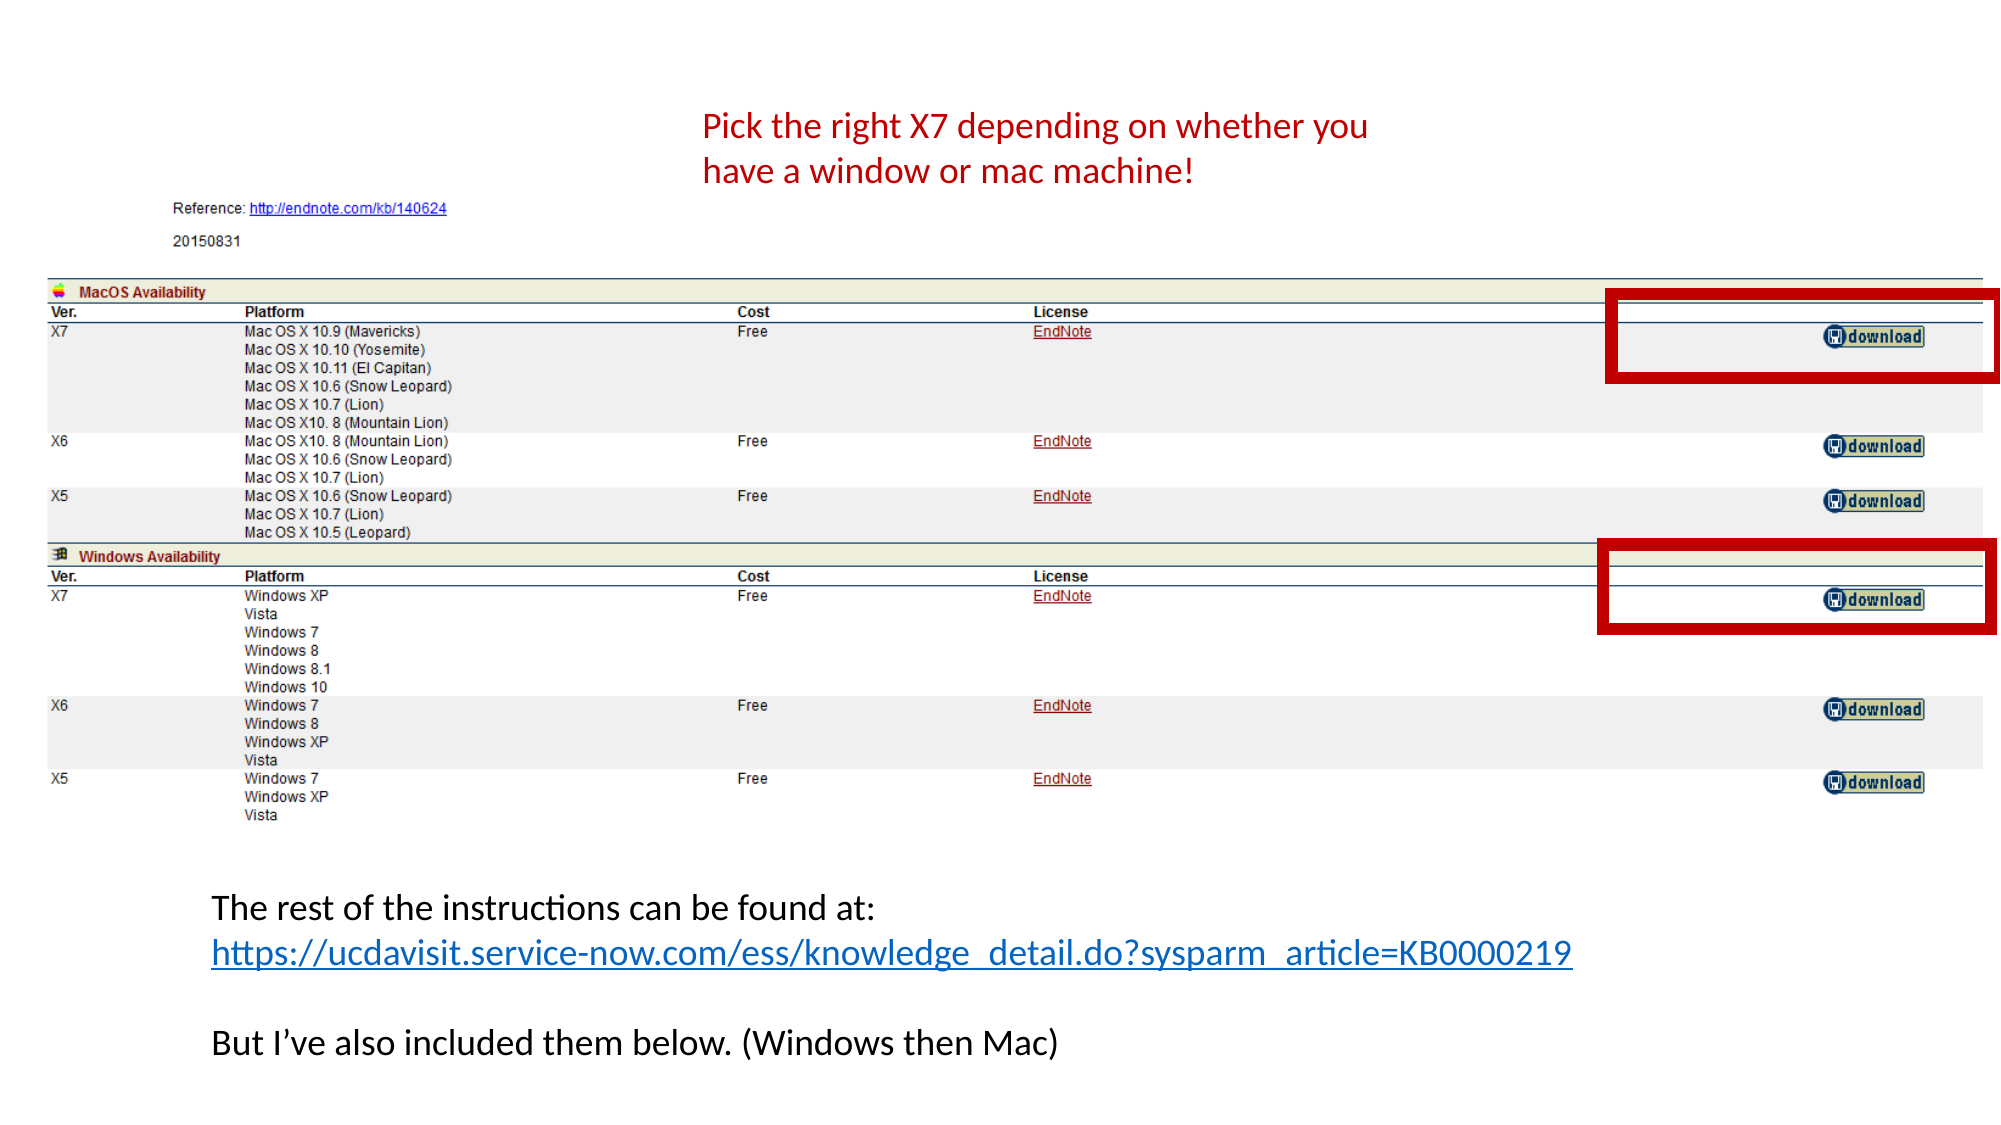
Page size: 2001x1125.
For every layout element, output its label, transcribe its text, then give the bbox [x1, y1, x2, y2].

text_box Pick the right X7 depending on whether you have a window or mac machine! [687, 93, 1389, 196]
text_box [1990, 293, 2000, 379]
text_box The rest of the instructions can be found at: https://ucdavisit.service-now.com/ess/knowledge_detail.do?sysparm_article=KB0000219 But I’ve also included them below. (Windows then Mac) [196, 874, 1603, 1072]
picture [16, 199, 1983, 836]
